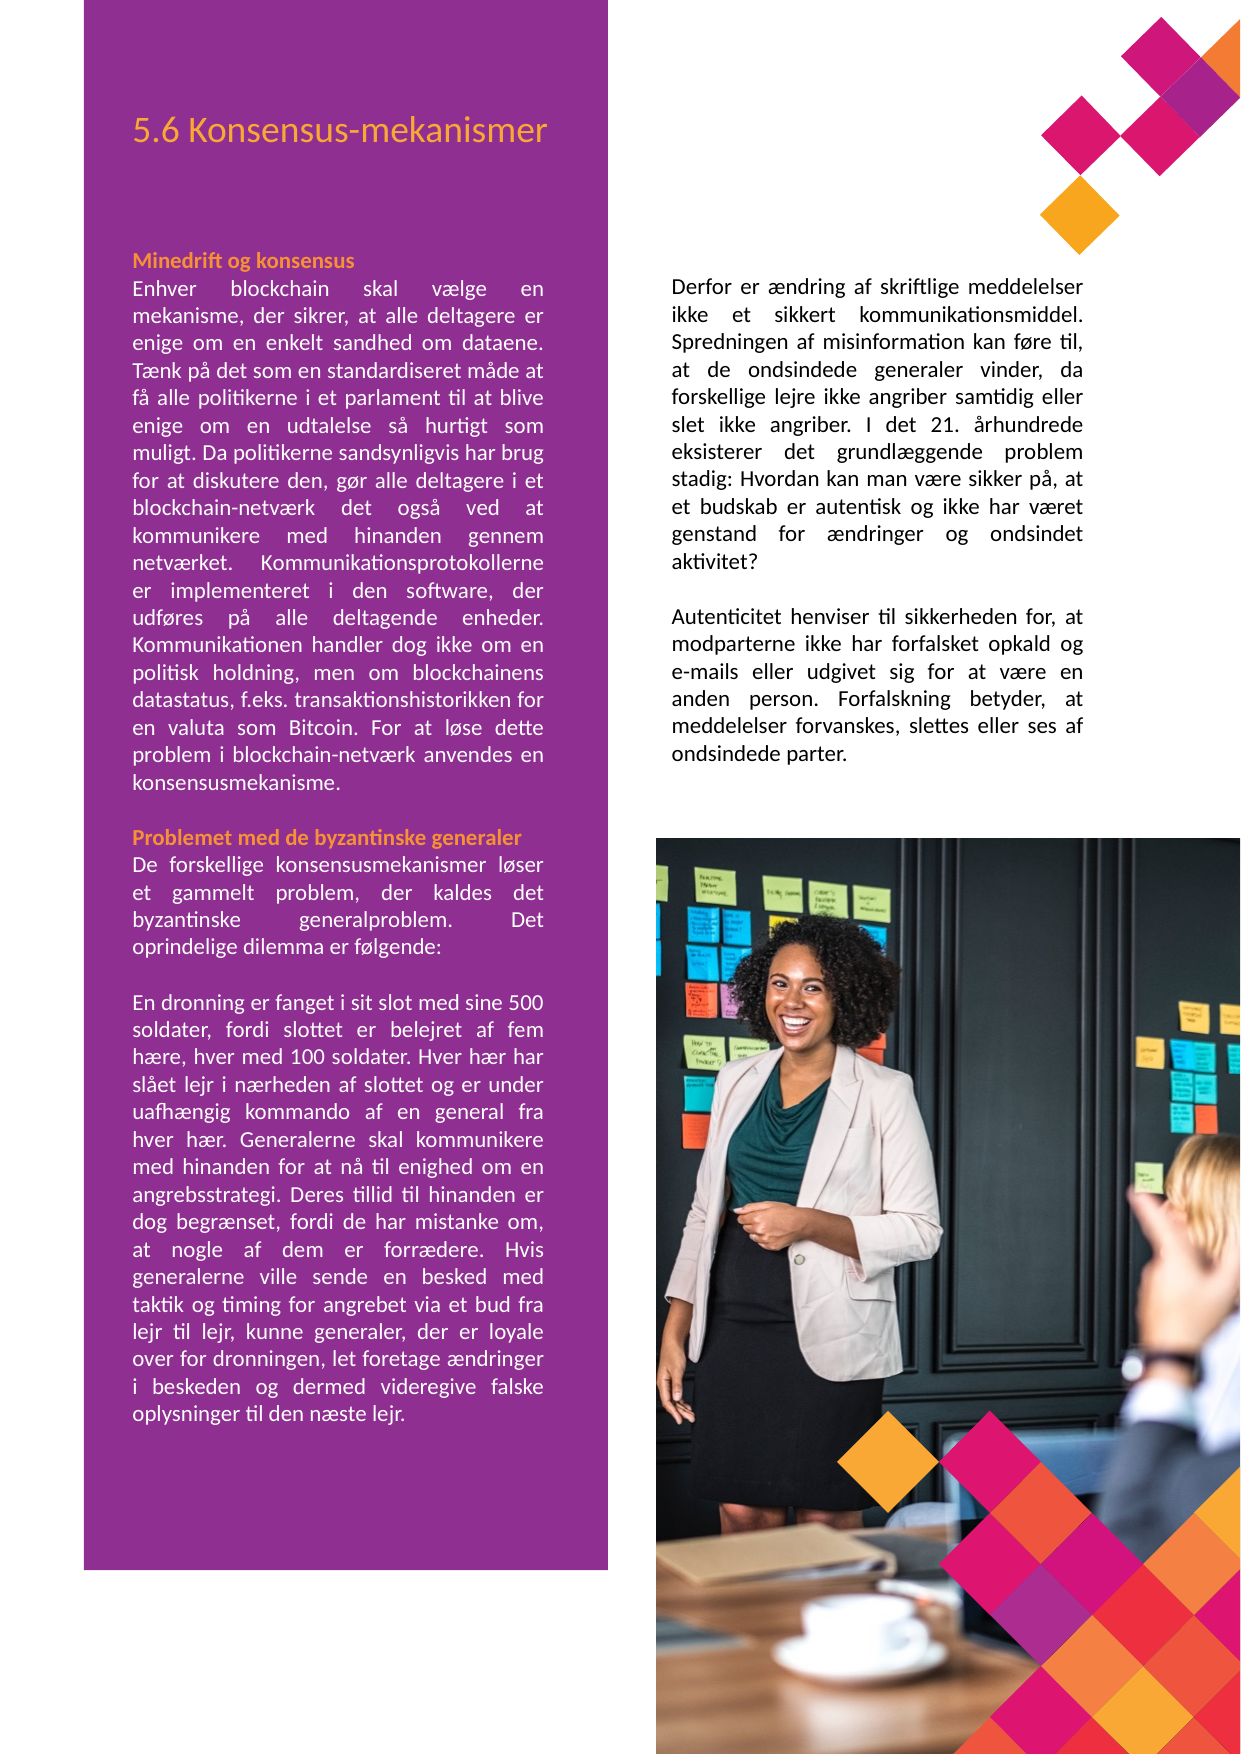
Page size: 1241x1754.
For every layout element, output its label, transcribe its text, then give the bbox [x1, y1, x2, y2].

picture [656, 838, 1241, 1754]
list Minedrift og konsensus Enhver blockchain skal vælge en mekanisme, der sikrer, at alle deltagere er enige om en enkelt sandhed om dataene. Tænk på det som en standardiseret måde at få alle politikerne i et parlament til at blive enige om en udtalelse så hurtigt som muligt. Da politikerne sandsynligvis har brug for at diskutere den, gør alle deltagere i et blockchain-netværk det også ved at kommunikere med hinanden gennem netværket. Kommunikationsprotokollerne er implementeret i den software, der udføres på alle deltagende enheder. Kommunikationen handler dog ikke om en politisk holdning, men om blockchainens datastatus, f.eks. transaktionshistorikken for en valuta som Bitcoin. For at løse dette problem i blockchain-netværk anvendes en konsensusmekanisme. Problemet med de byzantinske generaler De forskellige konsensusmekanismer løser et gammelt problem, der kaldes det byzantinske generalproblem. Det oprindelige dilemma er følgende: En dronning er fanget i sit slot med sine 500 soldater, fordi slottet er belejret af fem hære, hver med 100 soldater. Hver hær har slået lejr i nærheden af slottet og er under uafhængig kommando af en general fra hver hær. Generalerne skal kommunikere med hinanden for at nå til enighed om en angrebsstrategi. Deres tillid til hinanden er dog begrænset, fordi de har mistanke om, at nogle af dem er forrædere. Hvis generalerne ville sende en besked med taktik og timing for angrebet via et bud fra lejr til lejr, kunne generaler, der er loyale over for dronningen, let foretage ændringer i beskeden og dermed videregive falske oplysninger til den næste lejr. [117, 238, 560, 1503]
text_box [851, 1410, 1241, 1754]
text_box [1041, 28, 1241, 244]
list 5.6 Konsensus-mekanismer [117, 97, 588, 242]
text_box Derfor er ændring af skriftlige meddelelser ikke et sikkert kommunikationsmiddel. Spredningen af misinformation kan føre til, at de ondsindede generaler vinder, da forskellige lejre ikke angriber samtidig eller slet ikke angriber. I det 21. århundrede eksisterer det grundlæggende problem stadig: Hvordan kan man være sikker på, at et budskab er autentisk og ikke har været genstand for ændringer og ondsindet aktivitet? Autenticitet henviser til sikkerheden for, at modparterne ikke har forfalsket opkald og e-mails eller udgivet sig for at være en anden person. Forfalskning betyder, at meddelelser forvanskes, slettes eller ses af ondsindede parter. [656, 264, 1099, 838]
